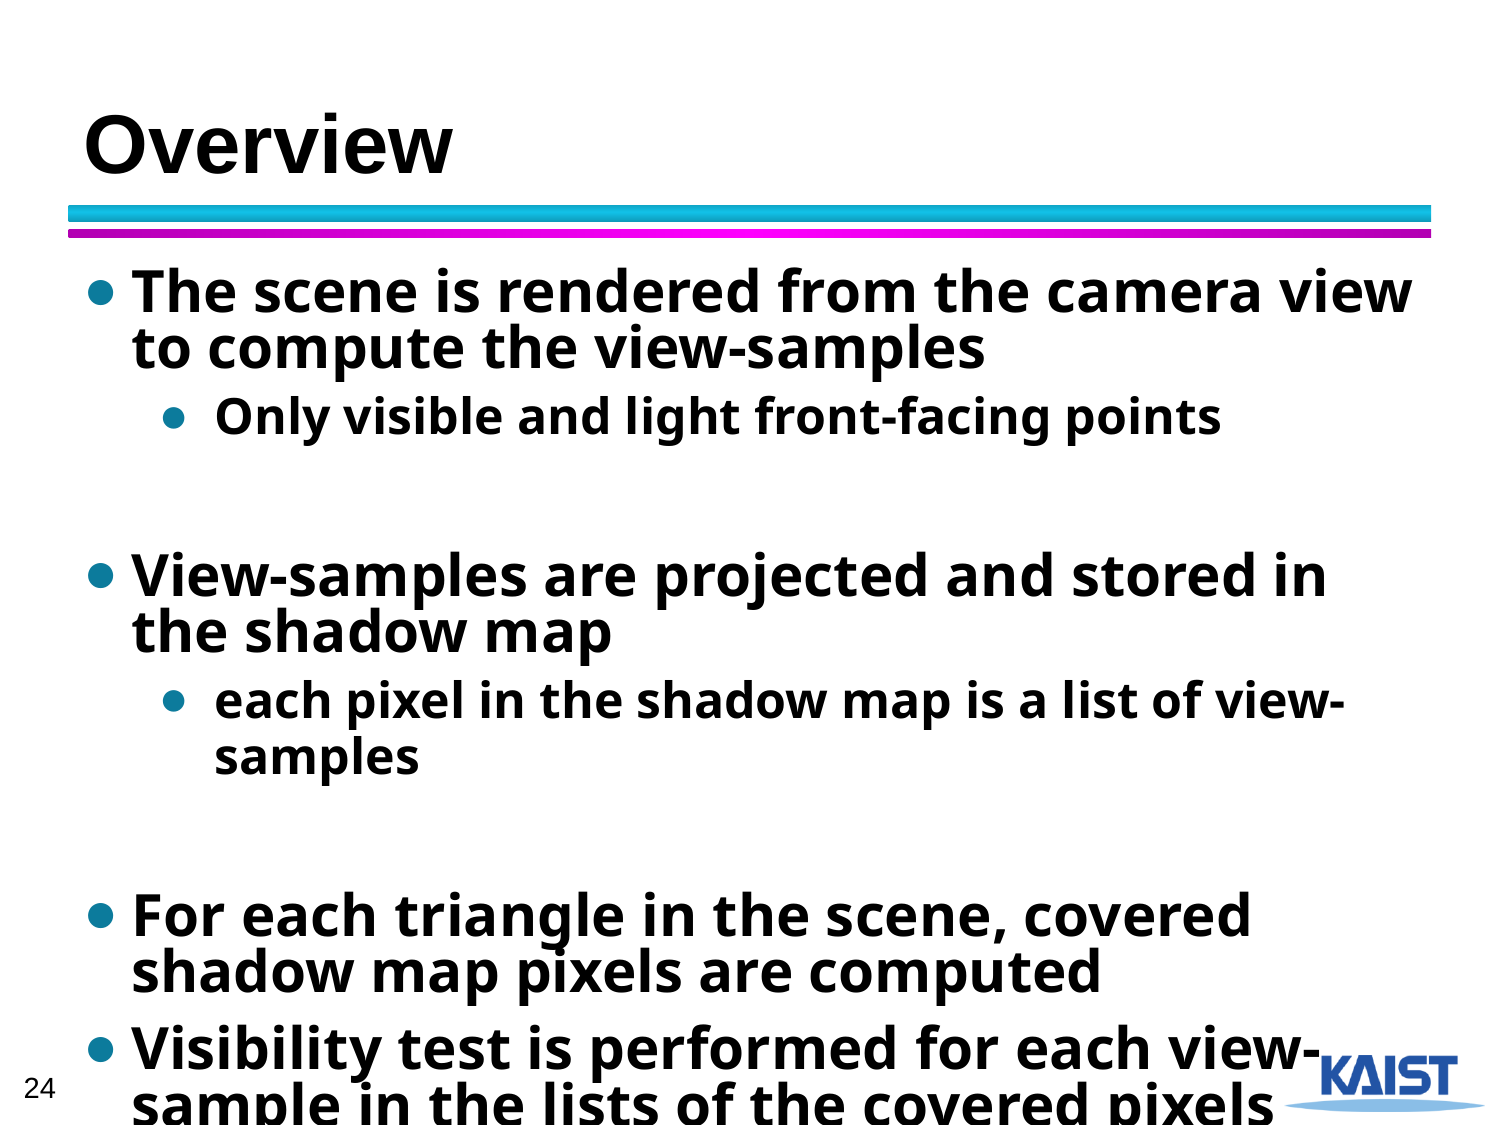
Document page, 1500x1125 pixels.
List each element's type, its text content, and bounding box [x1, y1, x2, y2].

picture [1284, 1055, 1485, 1112]
title Overview [68, 48, 1428, 199]
list The scene is rendered from the camera view to compute the view-samples Only visible and light front-facing points View-samples are projected and stored in the shadow map each pixel in the shadow map is a list of view-samples For each triangle in the scene, covered shadow map pixels are computed Visibility test is performed for each view-sample in the lists of the covered pixels [68, 259, 1434, 1093]
